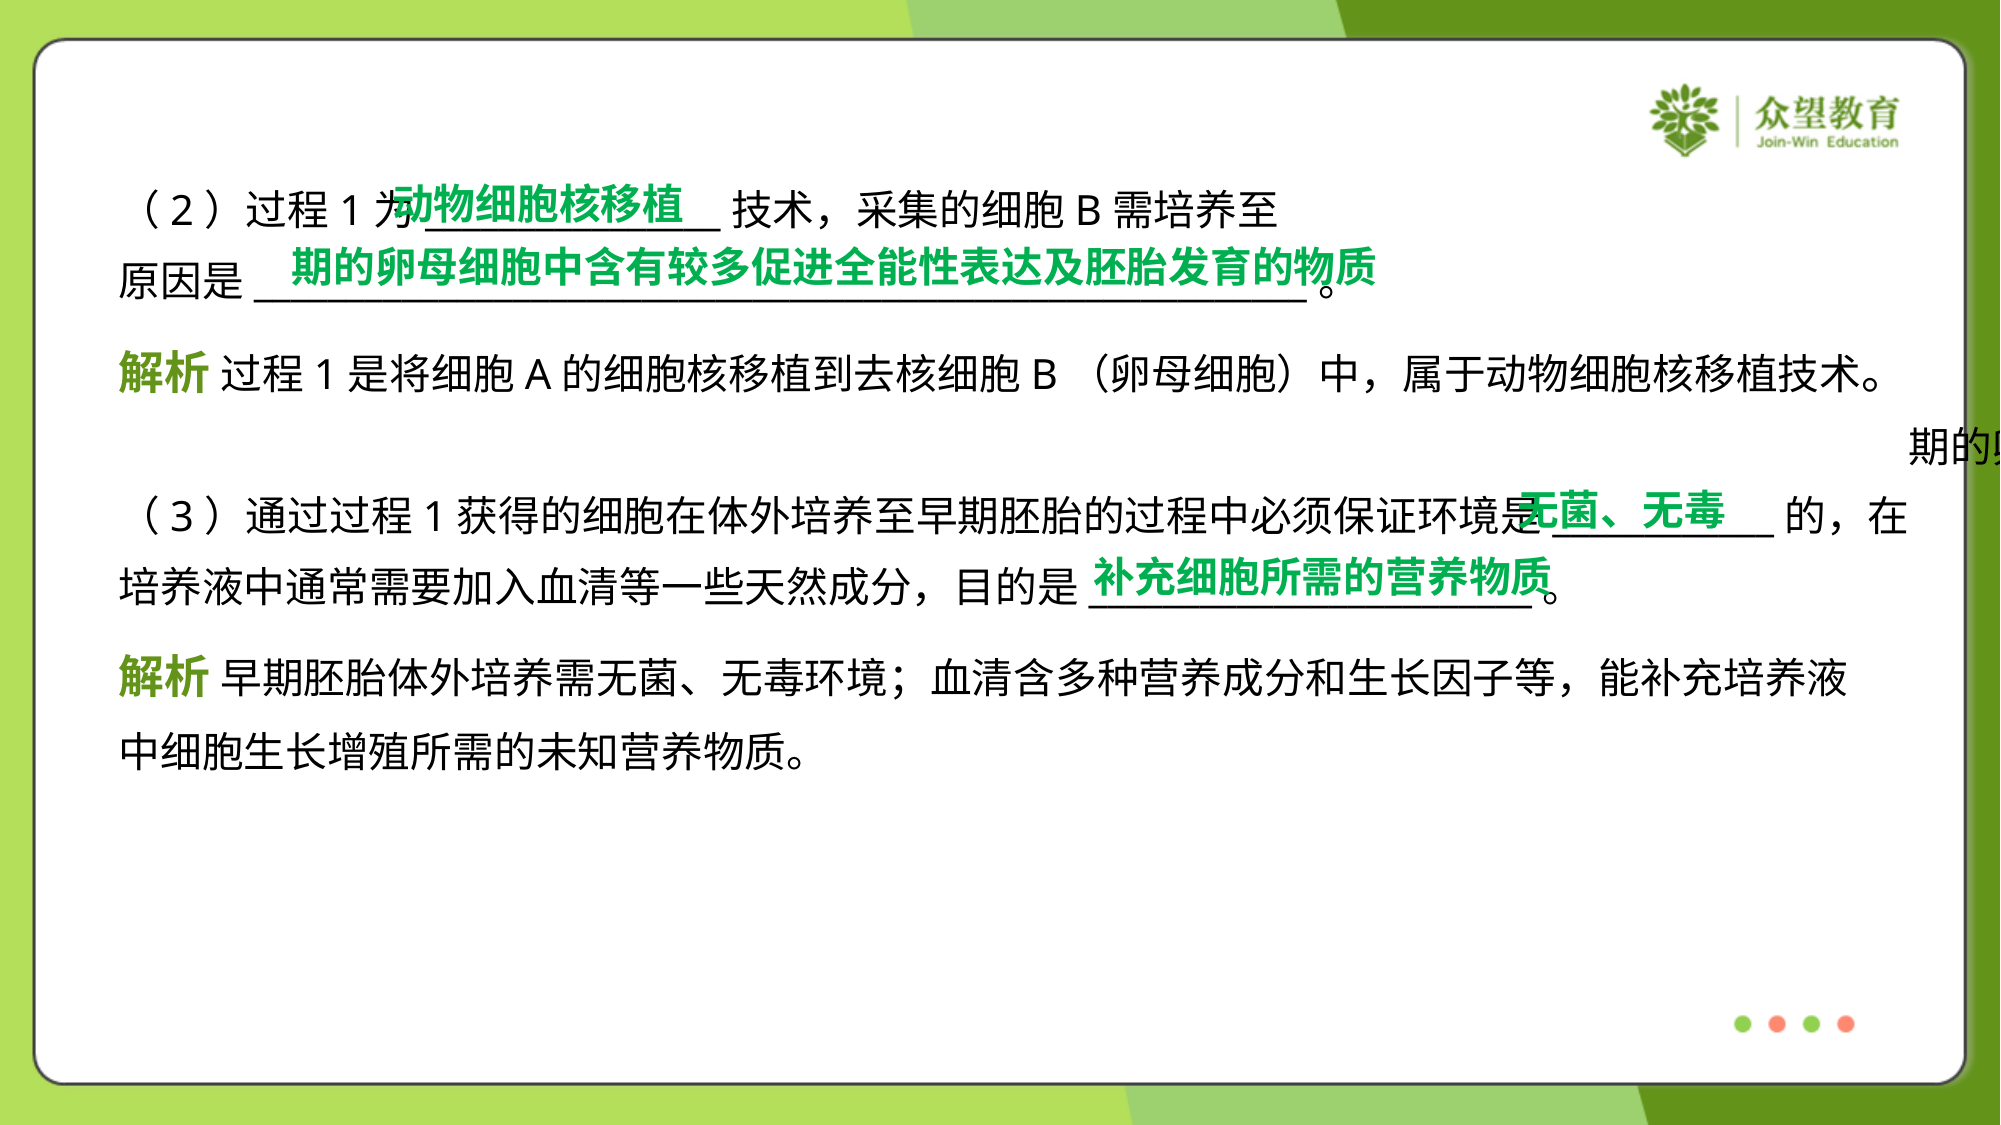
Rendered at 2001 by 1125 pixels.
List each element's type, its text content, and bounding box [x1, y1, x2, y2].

picture [0, 0, 2000, 1125]
text_box 动物细胞核移植 [377, 152, 700, 220]
text_box 无菌、无毒 [1502, 458, 1741, 526]
text_box （3）通过过程1获得的细胞在体外培养至早期胚胎的过程中必须保证环境是____________的，在 培养液中通常需要加入血清等一些天然成分，目的是________________________。 [118, 464, 1883, 604]
text_box 解析 早期胚胎体外培养需无菌、无毒环境；血清含多种营养成分和生长因子等，能补充培养液 中细胞生长增殖所需的未知营养物质。 [118, 619, 1883, 769]
text_box 补充细胞所需的营养物质 [1078, 530, 1567, 595]
